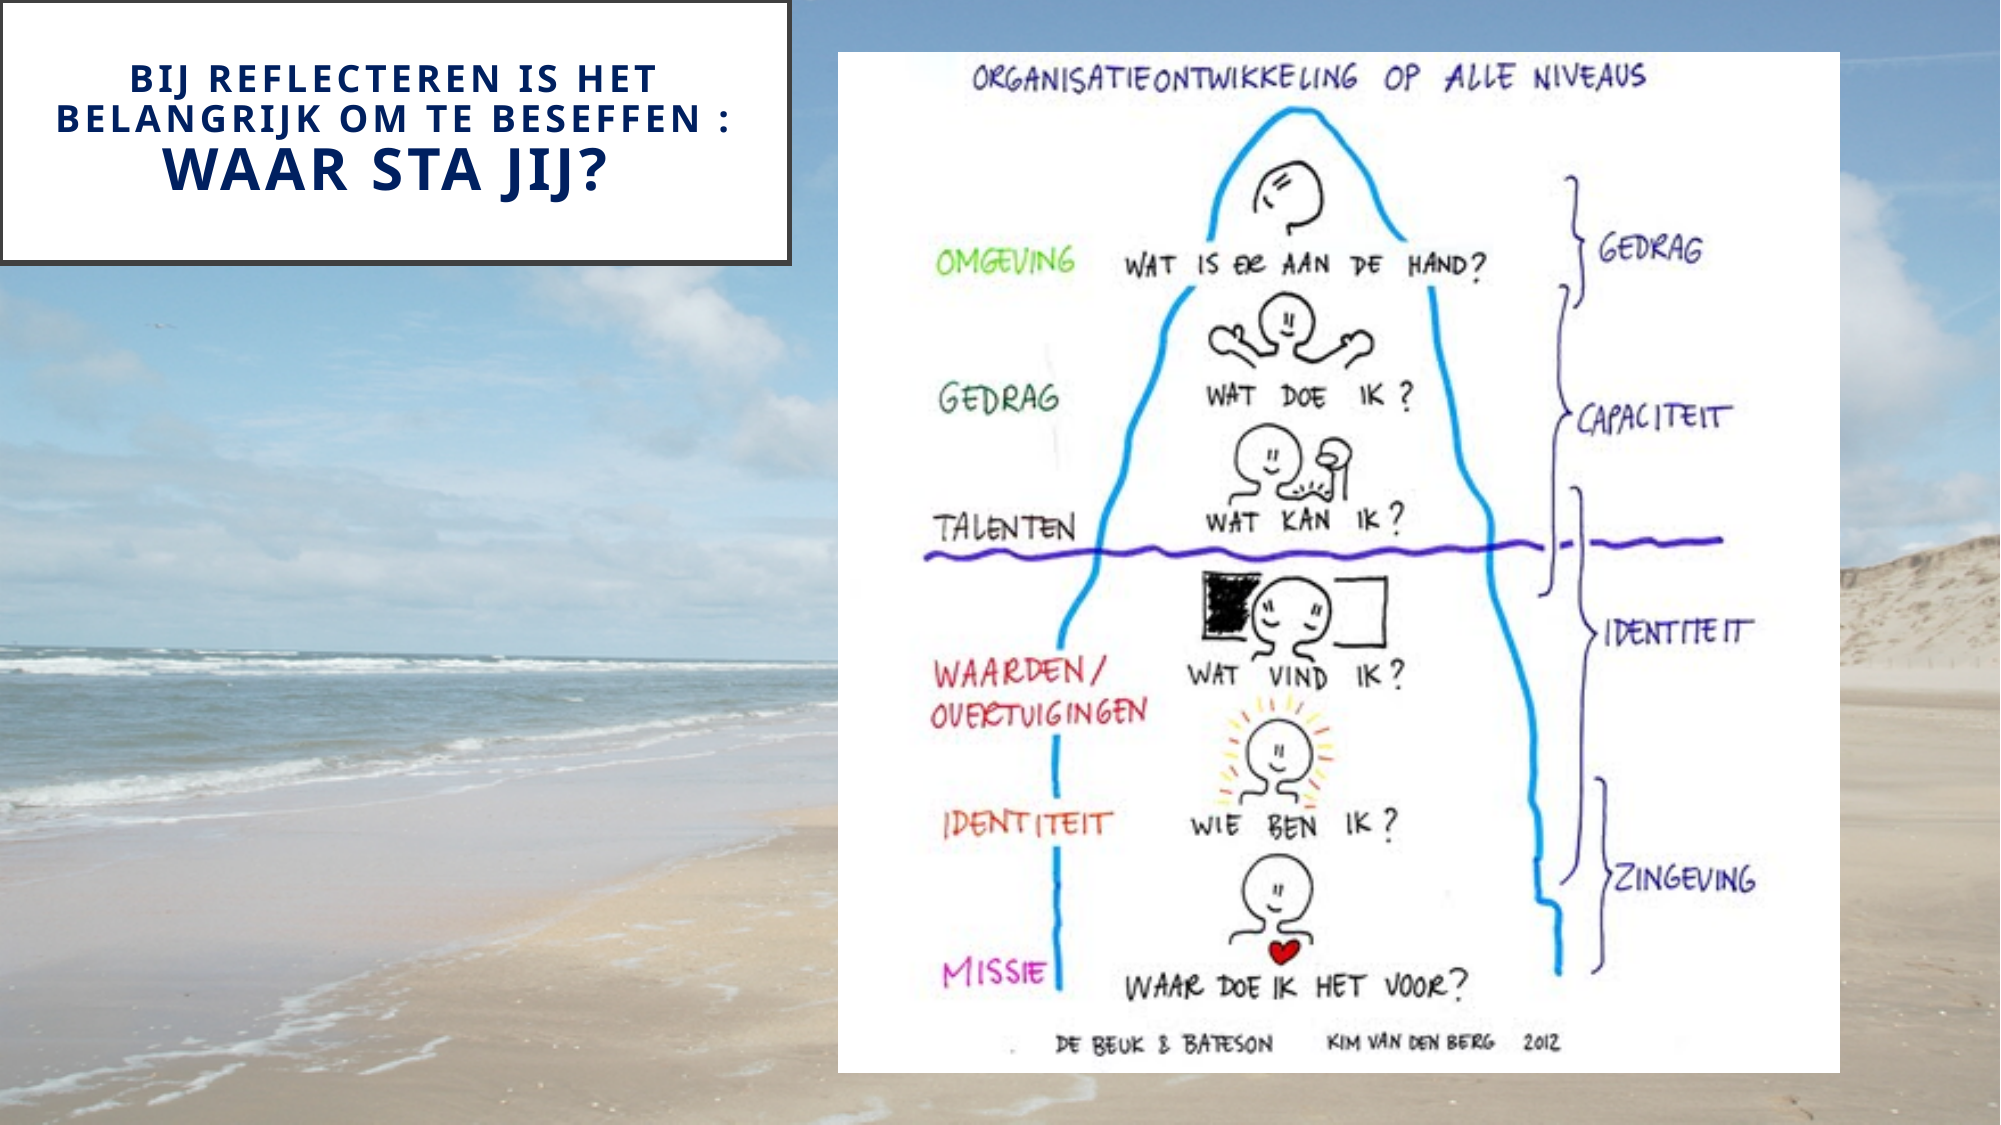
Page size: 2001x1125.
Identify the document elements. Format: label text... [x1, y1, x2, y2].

picture [838, 52, 1840, 1073]
title Bij reflecteren is het belangrijk om te beseffen : Waar sta jij? [0, 0, 792, 266]
